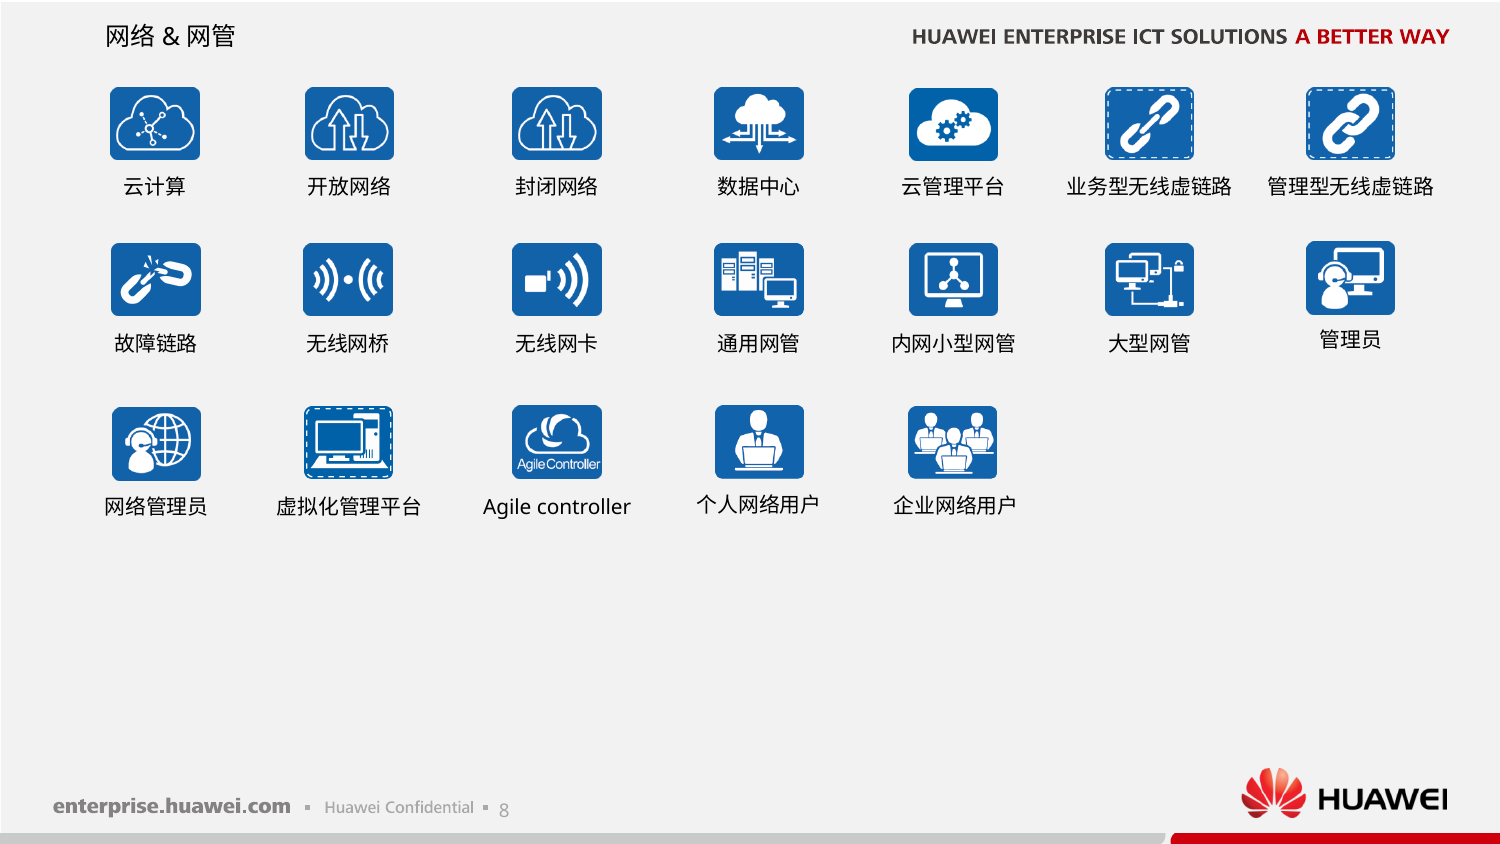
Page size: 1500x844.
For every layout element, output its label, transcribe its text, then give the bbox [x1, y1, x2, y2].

text_box 无线网卡 [500, 323, 614, 364]
picture [908, 87, 998, 161]
picture [1306, 241, 1396, 315]
picture [303, 242, 393, 316]
text_box 企业网络用户 [867, 484, 1045, 525]
picture [714, 405, 805, 479]
picture [908, 242, 998, 316]
text_box 内网小型网管 [876, 323, 1031, 364]
text_box 虚拟化管理平台 [261, 486, 437, 527]
picture [304, 86, 394, 160]
text_box 网络&网管 [91, 12, 251, 58]
text_box 封闭网络 [500, 166, 614, 207]
picture [512, 405, 602, 479]
picture [111, 242, 201, 316]
text_box Agile controller [468, 486, 646, 527]
text_box 通用网管 [702, 323, 816, 364]
text_box 个人网络用户 [680, 484, 838, 525]
picture [1306, 86, 1396, 160]
text_box 大型网管 [1093, 323, 1206, 364]
text_box 数据中心 [702, 166, 816, 207]
text_box 云管理平台 [886, 166, 1021, 207]
text_box 管理型无线虚链路 [1252, 166, 1449, 207]
picture [111, 407, 201, 481]
text_box 云计算 [109, 166, 202, 207]
picture [1241, 768, 1447, 819]
picture [512, 242, 602, 316]
picture [908, 406, 998, 480]
picture [714, 86, 804, 160]
text_box 网络管理员 [89, 486, 224, 527]
picture [303, 406, 393, 479]
picture [714, 242, 804, 316]
picture [110, 86, 200, 160]
picture [1104, 242, 1195, 316]
picture [512, 86, 602, 160]
text_box 管理员 [1304, 322, 1397, 359]
text_box 无线网桥 [291, 323, 405, 364]
text_box 业务型无线虚链路 [1051, 166, 1248, 207]
text_box 故障链路 [99, 323, 213, 364]
text_box 开放网络 [292, 166, 406, 207]
picture [1104, 86, 1195, 160]
